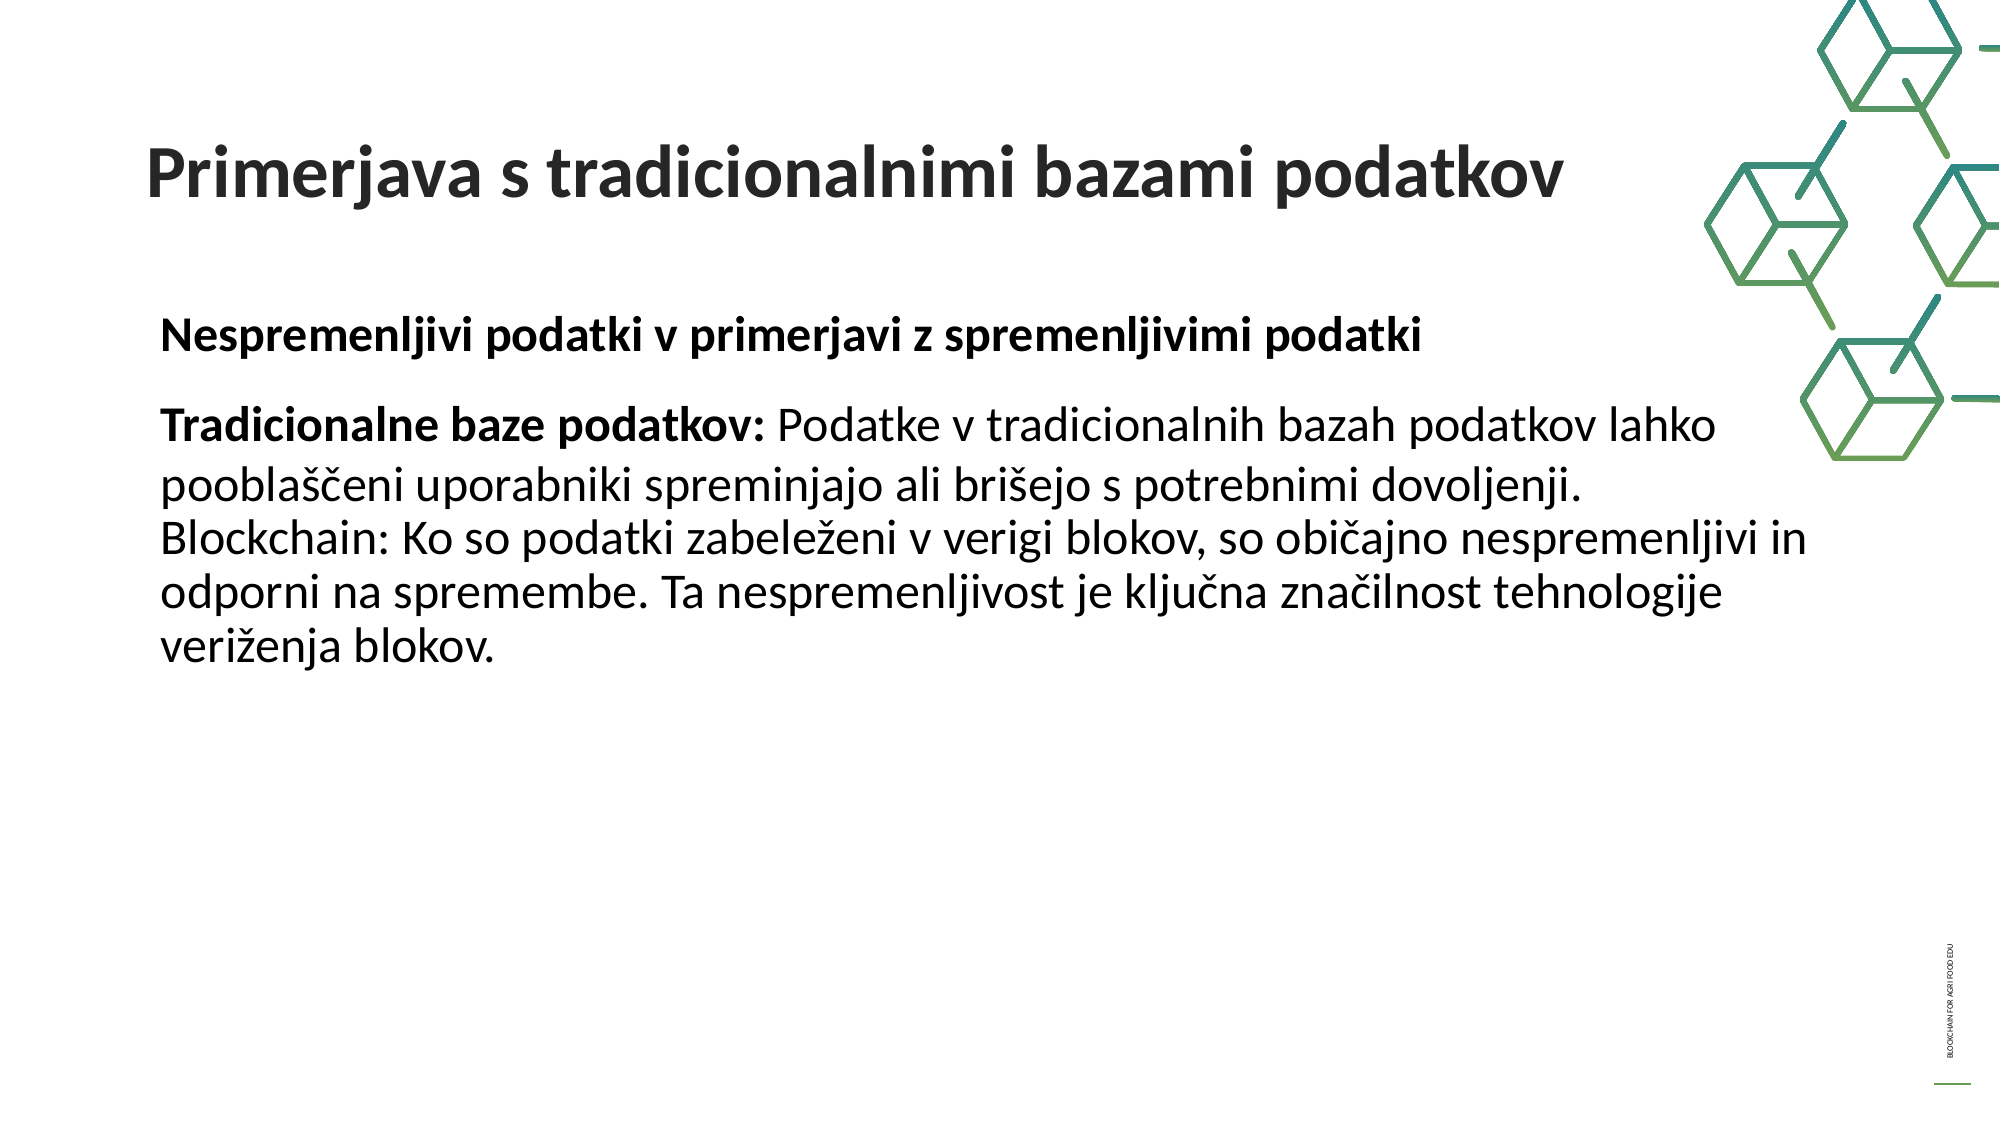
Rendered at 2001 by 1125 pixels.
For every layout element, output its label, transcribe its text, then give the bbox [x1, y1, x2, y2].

list Nespremenljivi podatki v primerjavi z spremenljivimi podatki Tradicionalne baze podatkov: Podatke v tradicionalnih bazah podatkov lahko pooblaščeni uporabniki spreminjajo ali brišejo s potrebnimi dovoljenji. Blockchain: Ko so podatki zabeleženi v verigi blokov, so običajno nespremenljivi in odporni na spremembe. Ta nespremenljivost je ključna značilnost tehnologije veriženja blokov. [145, 337, 1884, 1064]
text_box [1703, 0, 2000, 462]
list Primerjava s tradicionalnimi bazami podatkov [130, 124, 1698, 337]
